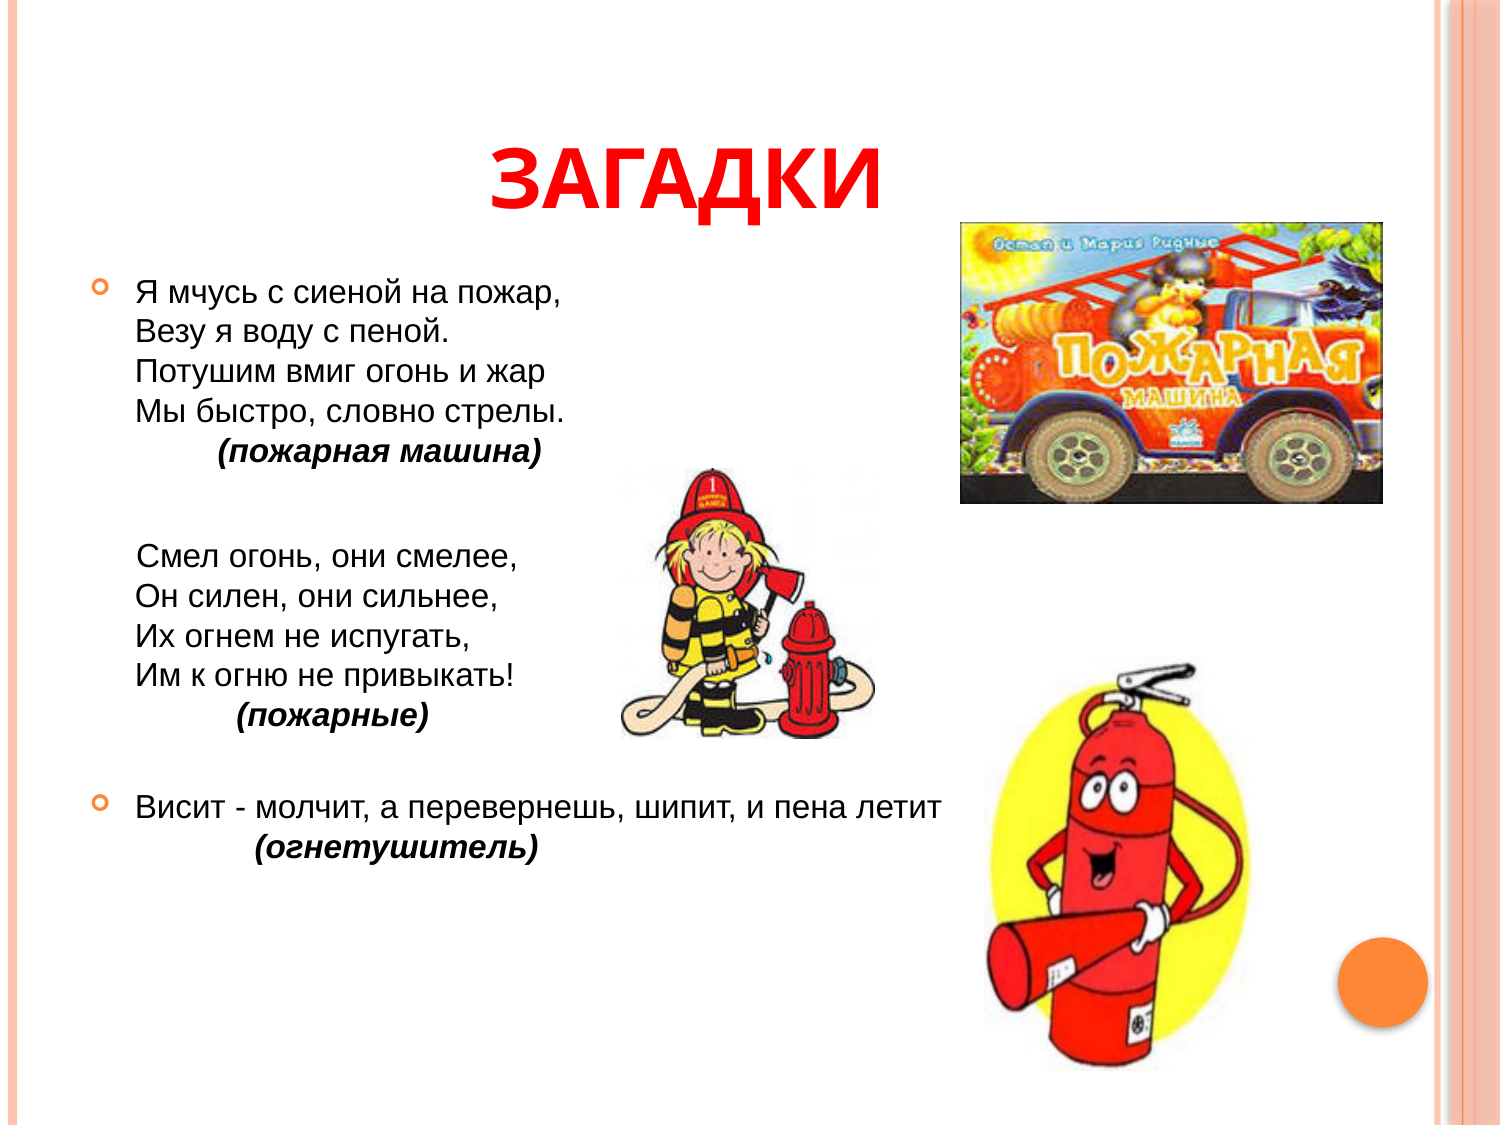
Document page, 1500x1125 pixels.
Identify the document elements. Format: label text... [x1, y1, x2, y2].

picture [960, 222, 1384, 505]
picture [620, 468, 875, 739]
picture [983, 655, 1258, 1071]
title Загадки [75, 45, 1300, 233]
list Я мчусь с сиеной на пожар, Везу я воду с пеной. Потушим вмиг огонь и жар Мы быстро, словно стрелы. (пожарная машина) Смел огонь, они смелее, Он силен, они сильнее, Их огнем не испугать, Им к огню не привыкать! (пожарные) Висит - молчит, а перевернешь, шипит, и пена летит (огнетушитель) [75, 262, 1300, 1062]
